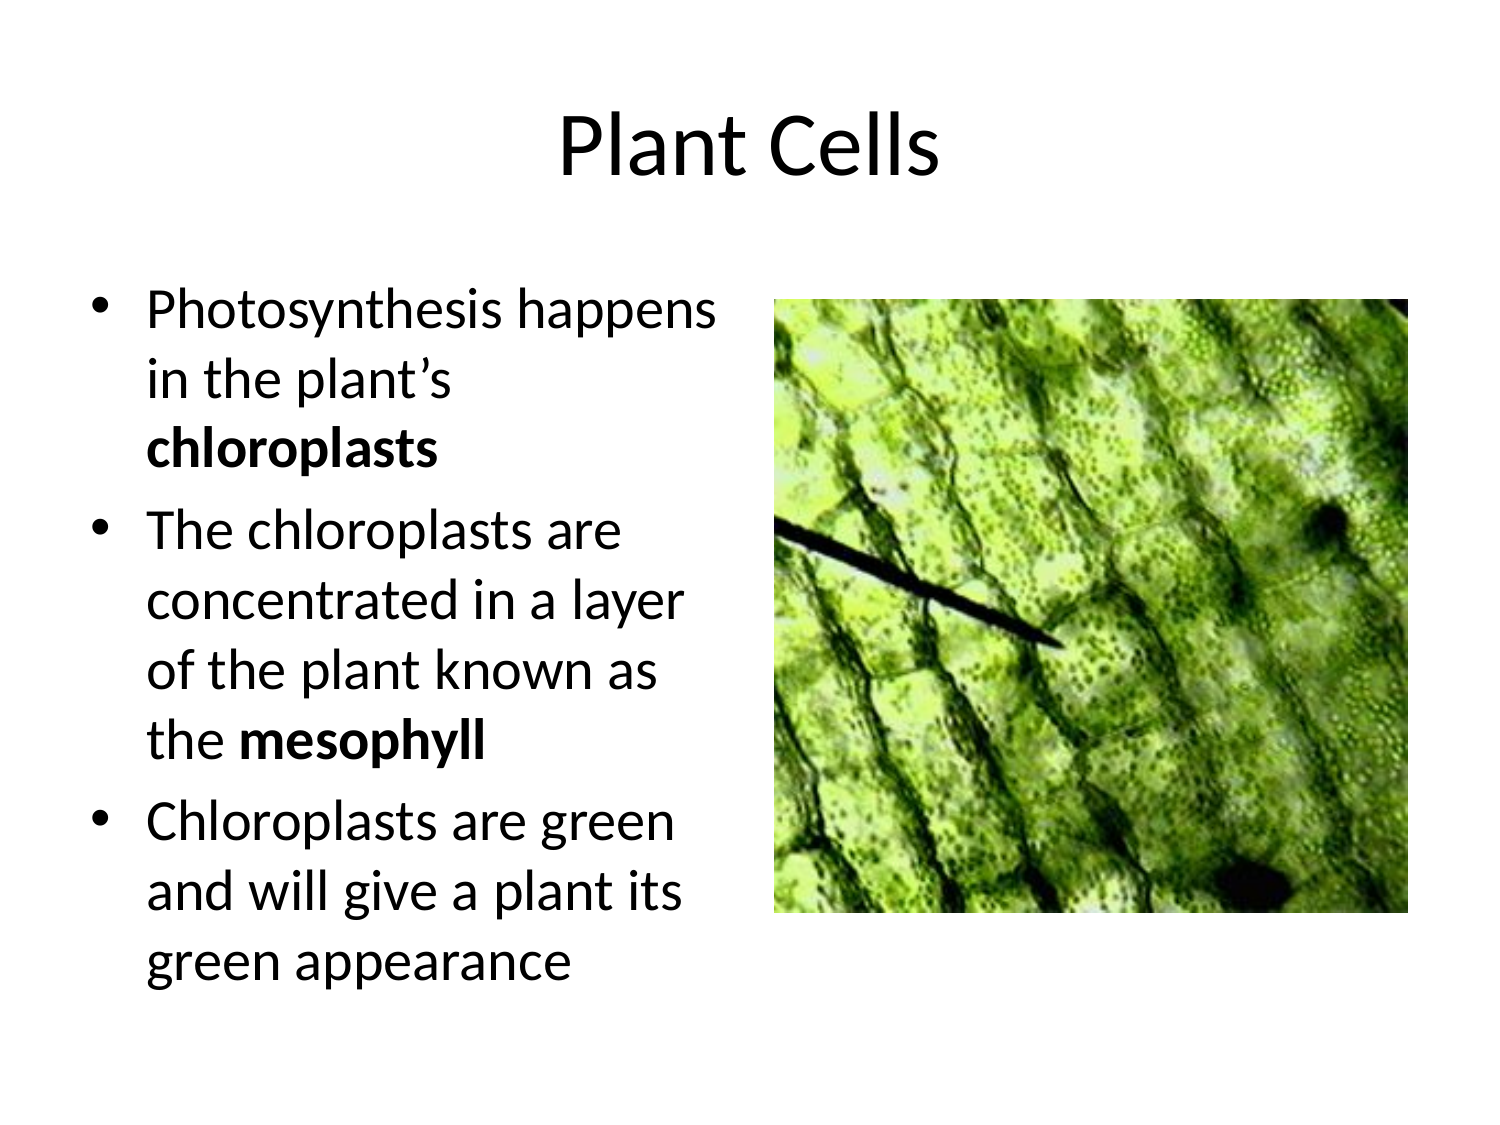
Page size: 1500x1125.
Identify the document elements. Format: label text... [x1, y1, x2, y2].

title Plant Cells [75, 45, 1425, 233]
picture [774, 299, 1408, 913]
list Photosynthesis happens in the plant’s chloroplasts The chloroplasts are concentrated in a layer of the plant known as the mesophyll Chloroplasts are green and will give a plant its green appearance [75, 262, 738, 1005]
